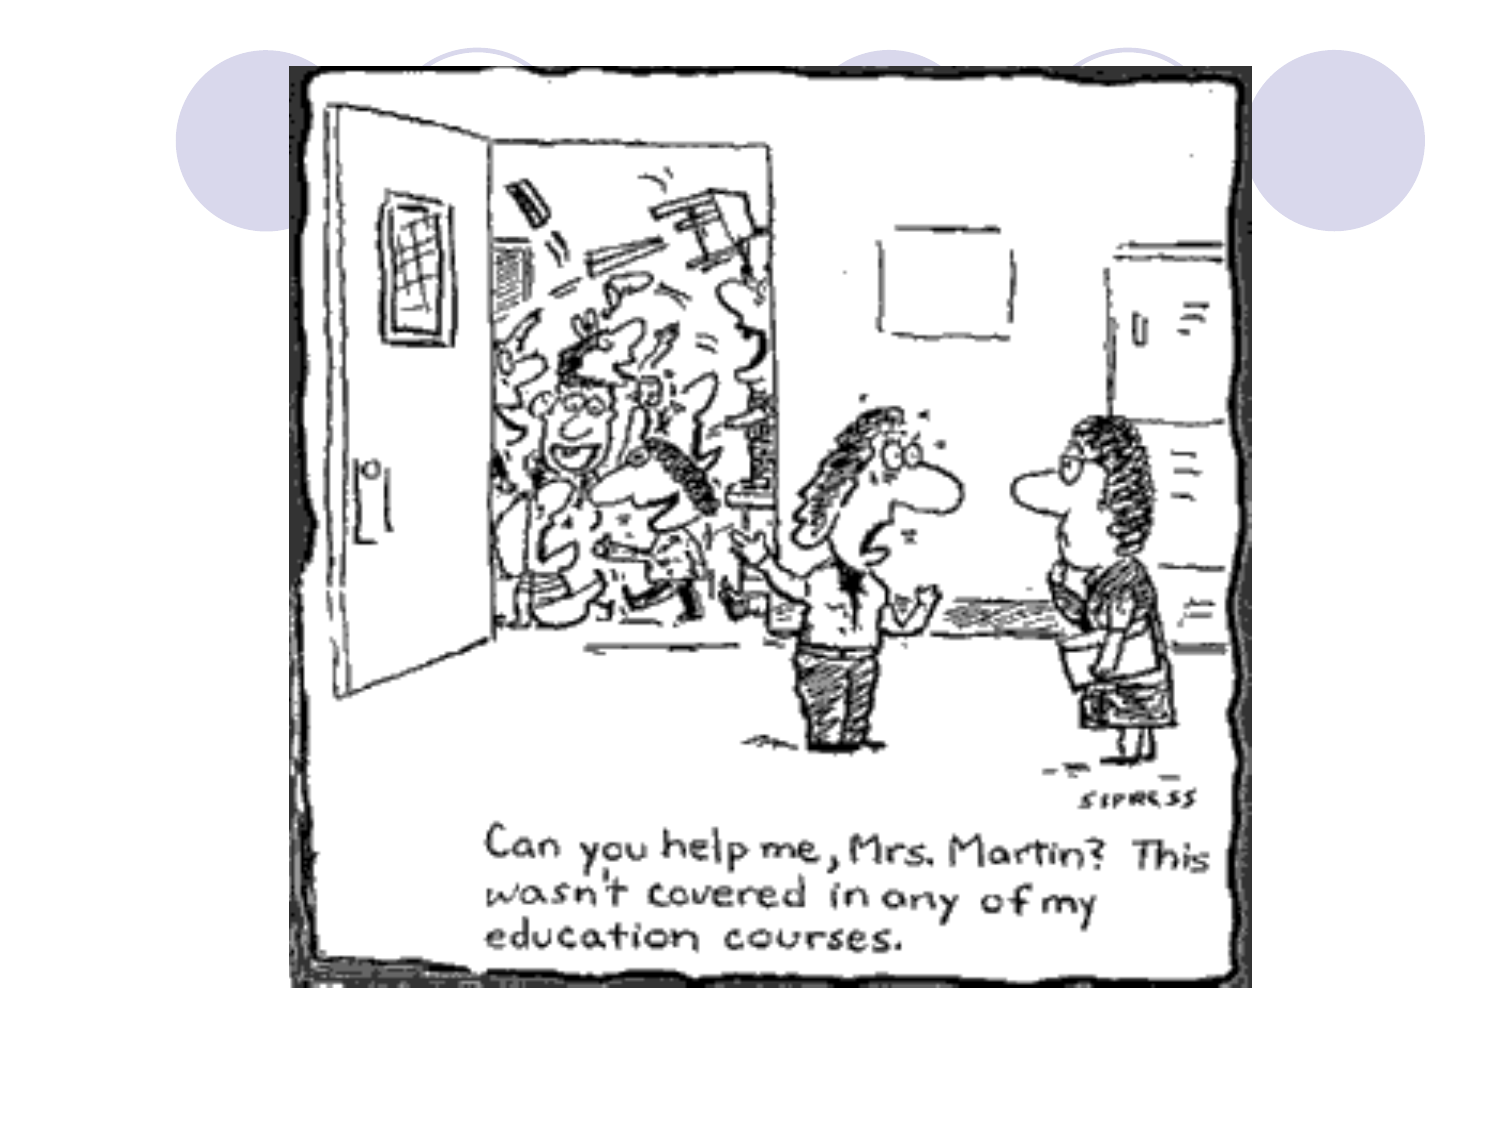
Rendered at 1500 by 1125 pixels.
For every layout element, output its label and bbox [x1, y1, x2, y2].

picture [289, 66, 1252, 988]
